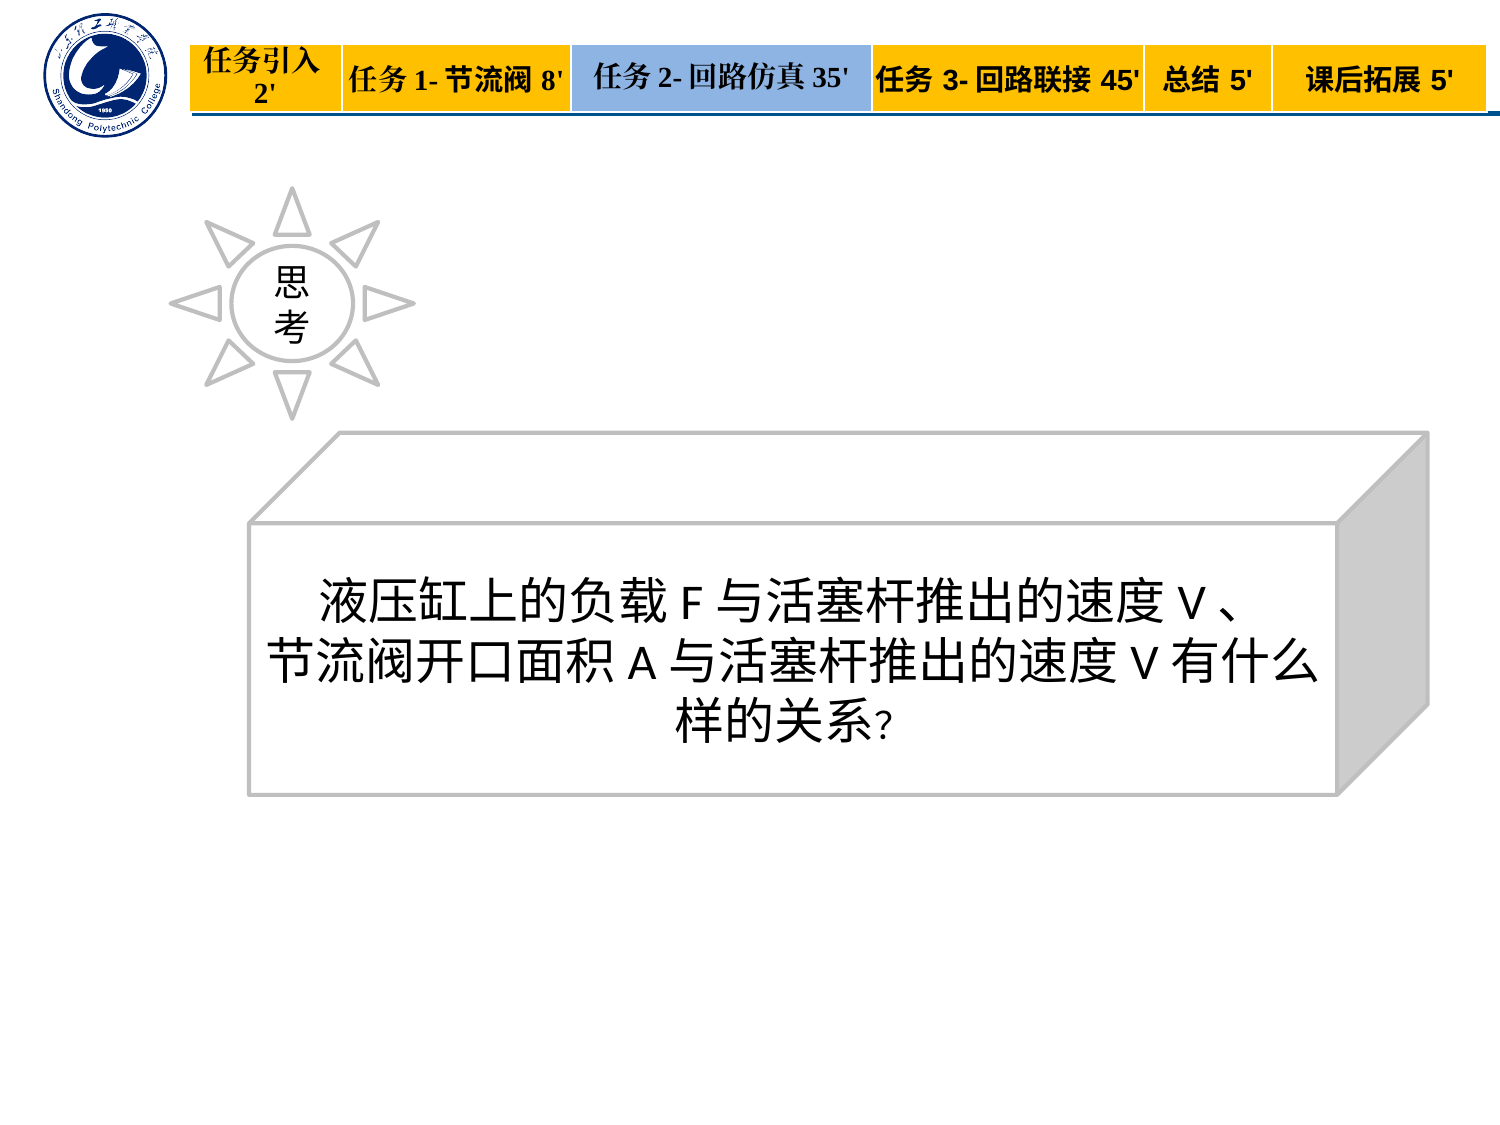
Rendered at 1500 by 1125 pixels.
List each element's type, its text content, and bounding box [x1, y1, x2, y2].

text_box 思考 [272, 186, 312, 237]
text_box 思考 [329, 220, 381, 269]
table_header 总结5' [1145, 45, 1271, 111]
text_box 思考 [168, 284, 222, 323]
table_header 任务2-回路仿真35' [572, 45, 871, 111]
text_box 思考 [362, 284, 416, 323]
picture [43, 7, 174, 138]
table_header 任务引入2' [190, 45, 341, 111]
text_box 思考 [329, 338, 381, 387]
table_header 任务1-节流阀8' [343, 45, 570, 111]
text_box 思考 [229, 243, 356, 364]
table_header 课后拓展5' [1273, 45, 1486, 111]
text_box 液压缸上的负载F与活塞杆推出的速度V、 节流阀开口面积A与活塞杆推出的速度V有什么样的关系？ [246, 430, 1430, 797]
text_box 思考 [204, 338, 256, 387]
text_box 思考 [204, 220, 256, 269]
text_box 思考 [272, 370, 312, 421]
table_header 任务3-回路联接45' [873, 45, 1143, 111]
